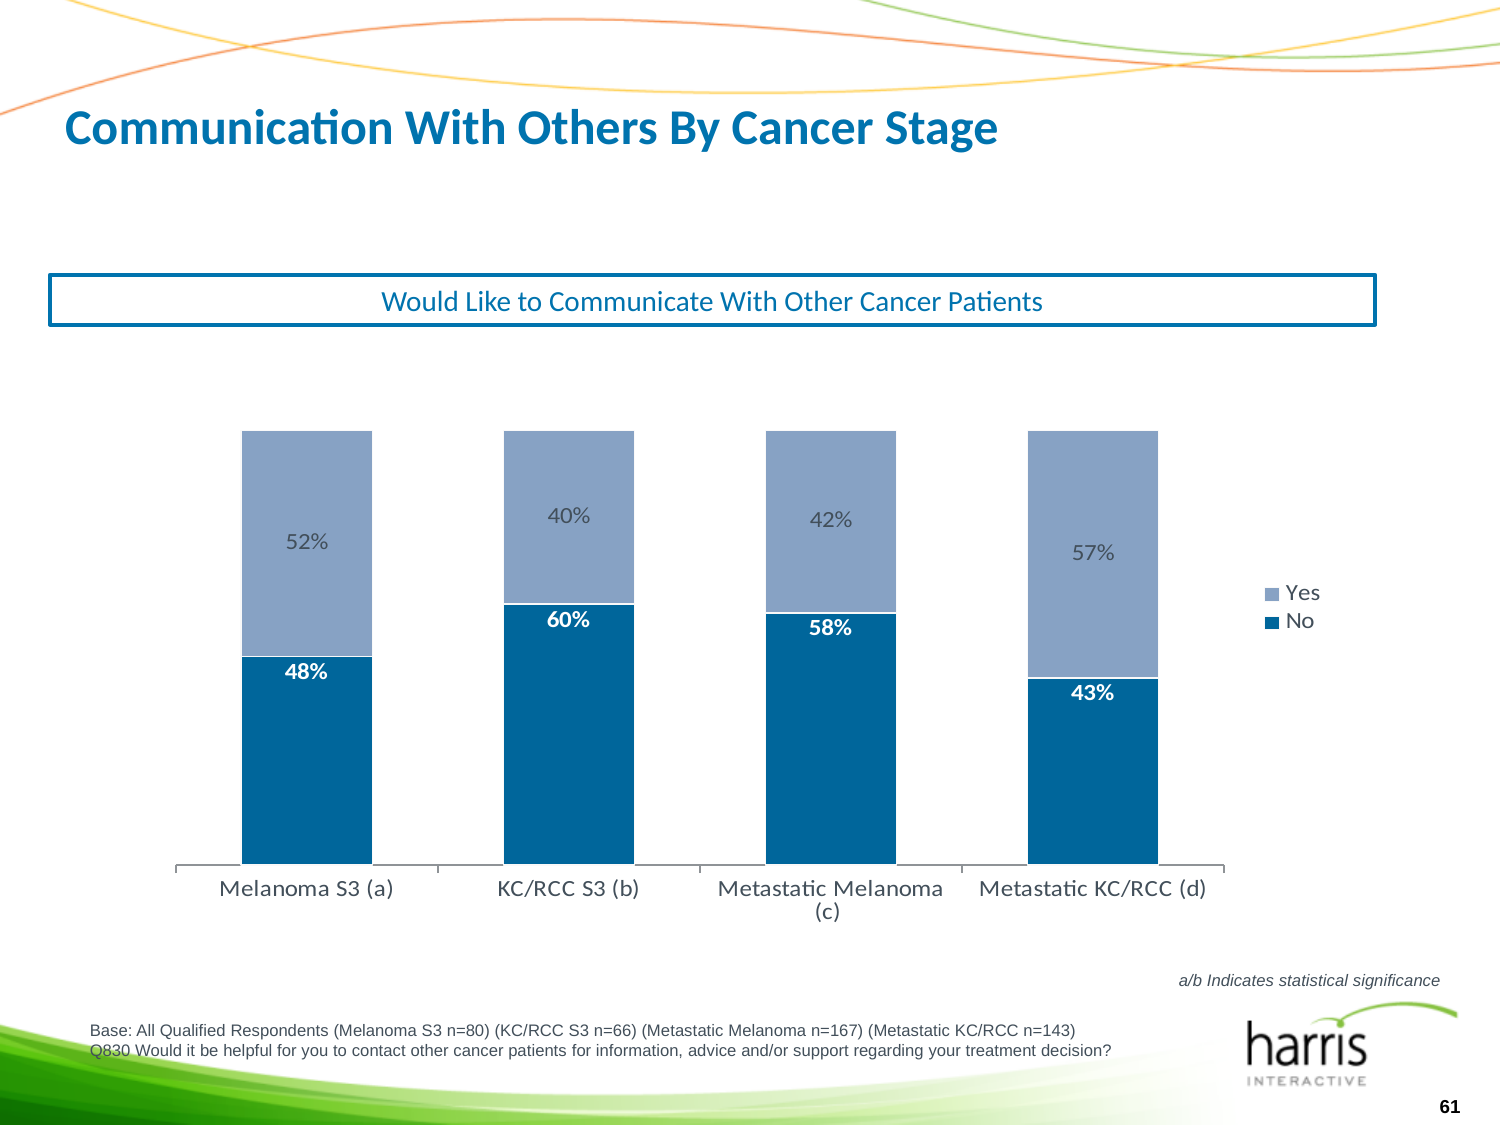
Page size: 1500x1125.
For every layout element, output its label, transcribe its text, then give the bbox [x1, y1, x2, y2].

text_box Would Like to Communicate With Other Cancer Patients [48, 273, 1377, 327]
text_box 61 [1400, 1087, 1500, 1125]
text_box Base: All Qualified Respondents (Melanoma S3 n=80) (KC/RCC S3 n=66) (Metastatic Melanoma n=167) (Metastatic KC/RCC n=143) Q830 Would it be helpful for you to contact other cancer patients for information, advice and/or support regarding your treatment decision? [75, 1012, 1175, 1068]
title Communication With Others By Cancer Stage [49, 87, 1451, 176]
chart [99, 337, 1342, 926]
picture [0, 0, 1500, 1125]
text_box a/b Indicates statistical significance [1164, 962, 1456, 998]
